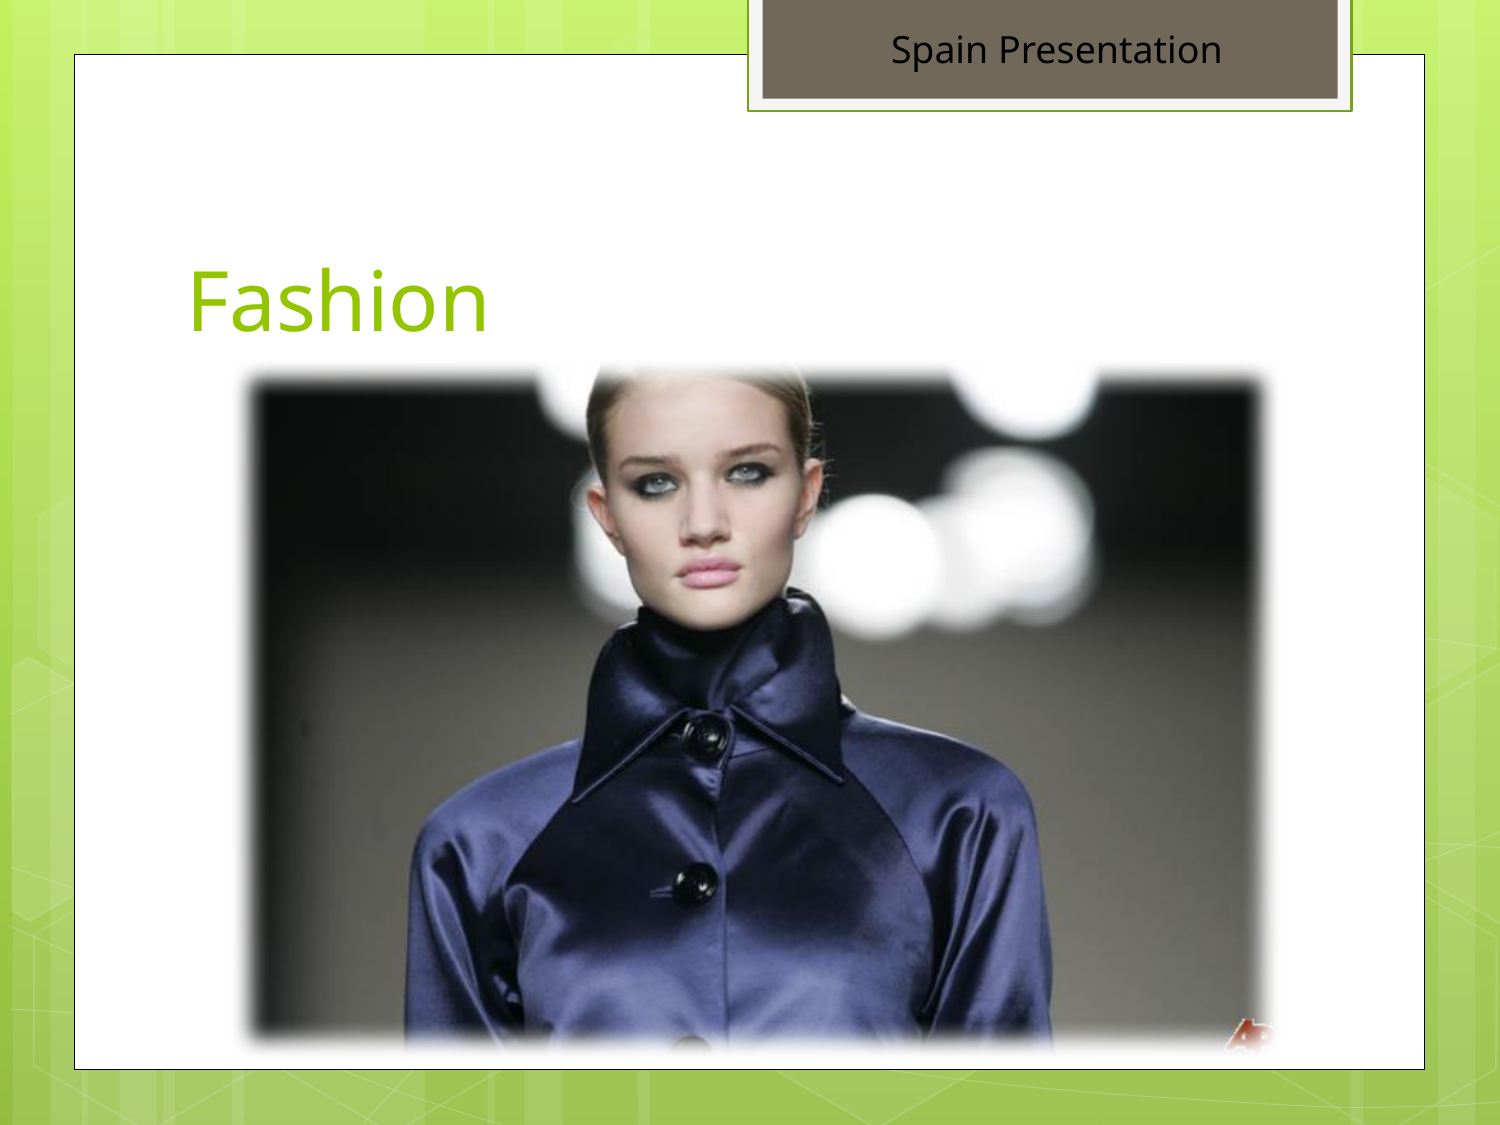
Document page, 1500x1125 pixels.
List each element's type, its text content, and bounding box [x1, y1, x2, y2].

picture [229, 359, 1282, 1060]
text_box Spain Presentation [773, 19, 1341, 79]
title Fashion [171, 168, 1324, 357]
